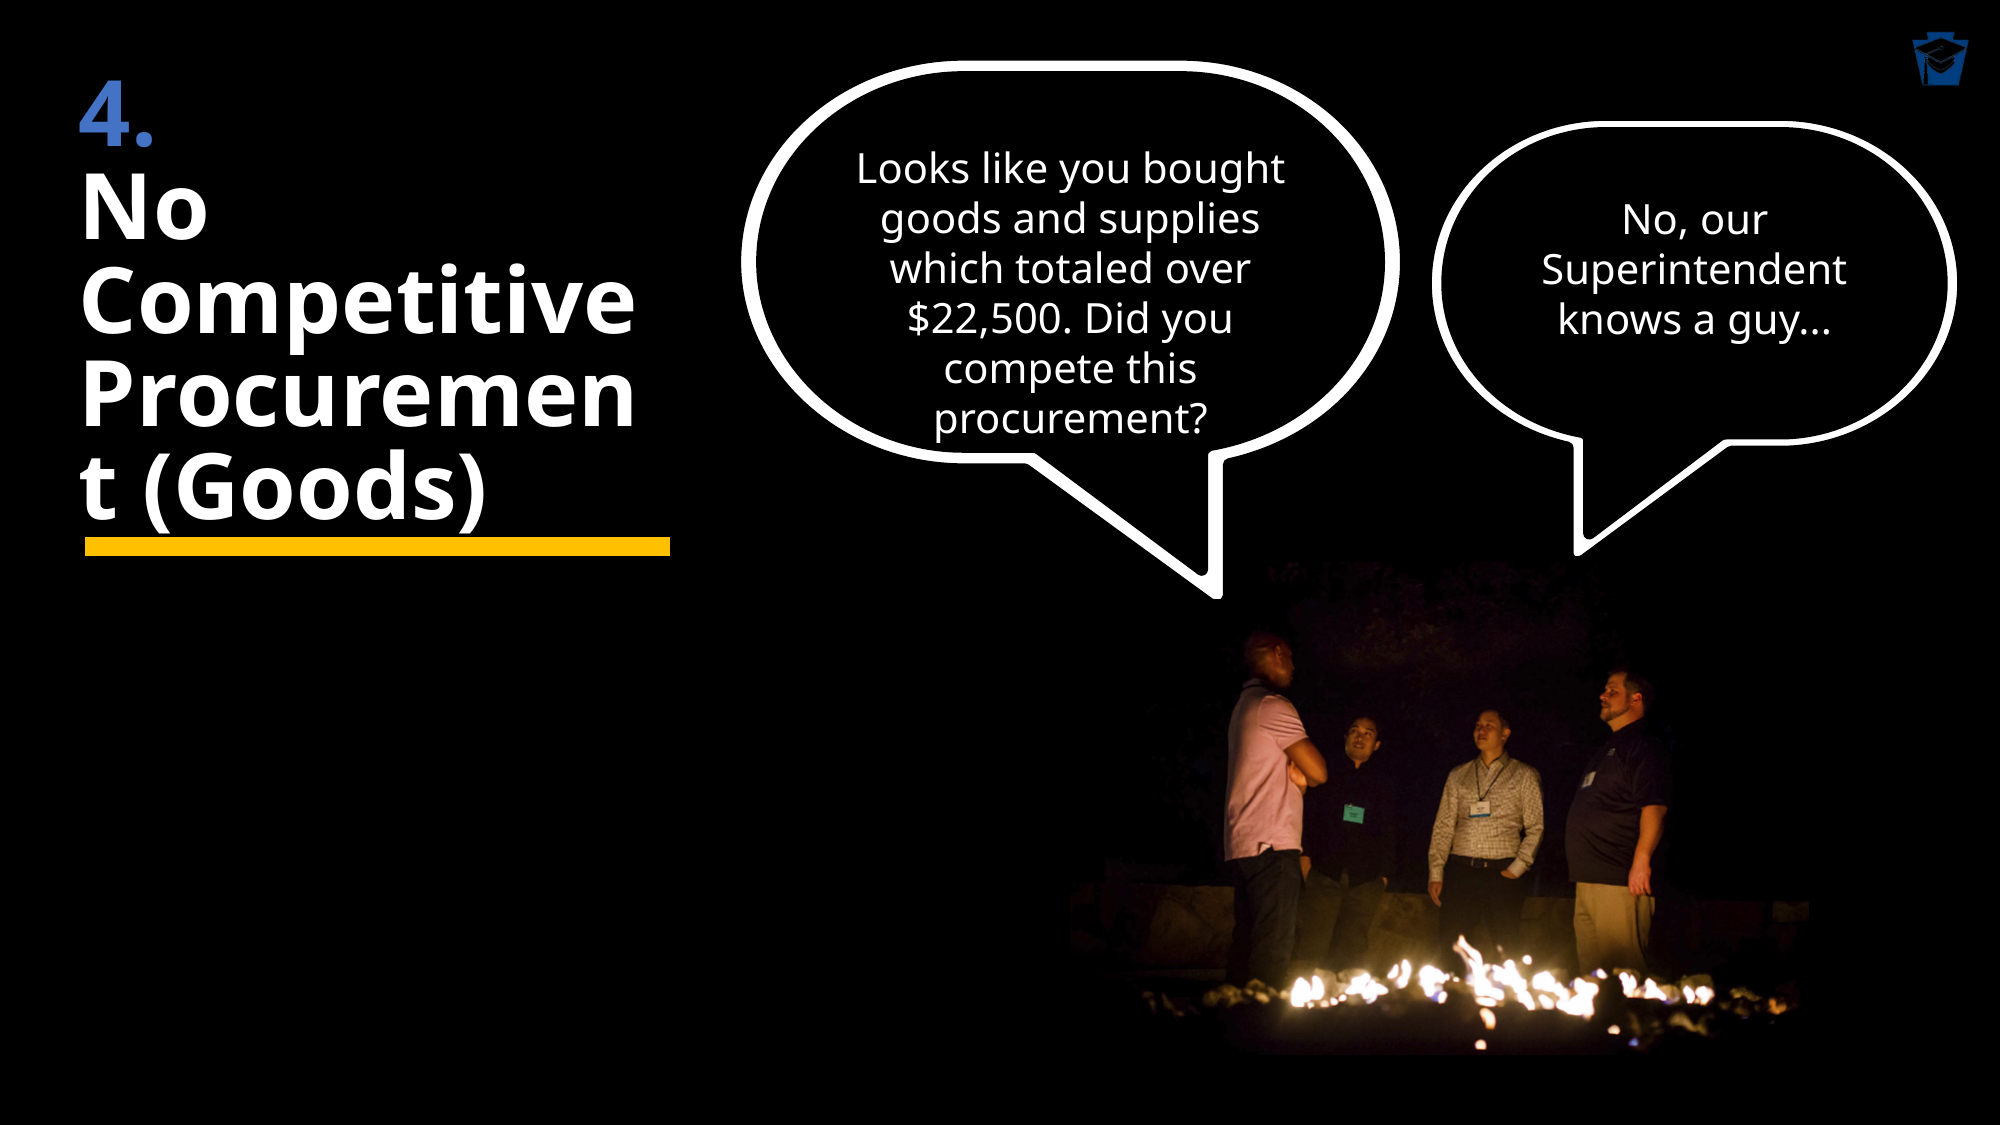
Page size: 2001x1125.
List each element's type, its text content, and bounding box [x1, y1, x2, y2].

text_box Looks like you bought goods and supplies which totaled over $22,500. Did you compete this procurement? [821, 134, 1320, 450]
text_box No, our Superintendent knows a guy... [1500, 185, 1889, 350]
picture [1904, 21, 1977, 93]
picture [1070, 562, 1809, 1055]
text_box [734, 54, 1407, 425]
text_box [867, 450, 1192, 562]
text_box [1201, 450, 1275, 562]
title 4. No Competitive Procurement (Goods) [64, 64, 691, 547]
text_box [1425, 114, 1964, 562]
